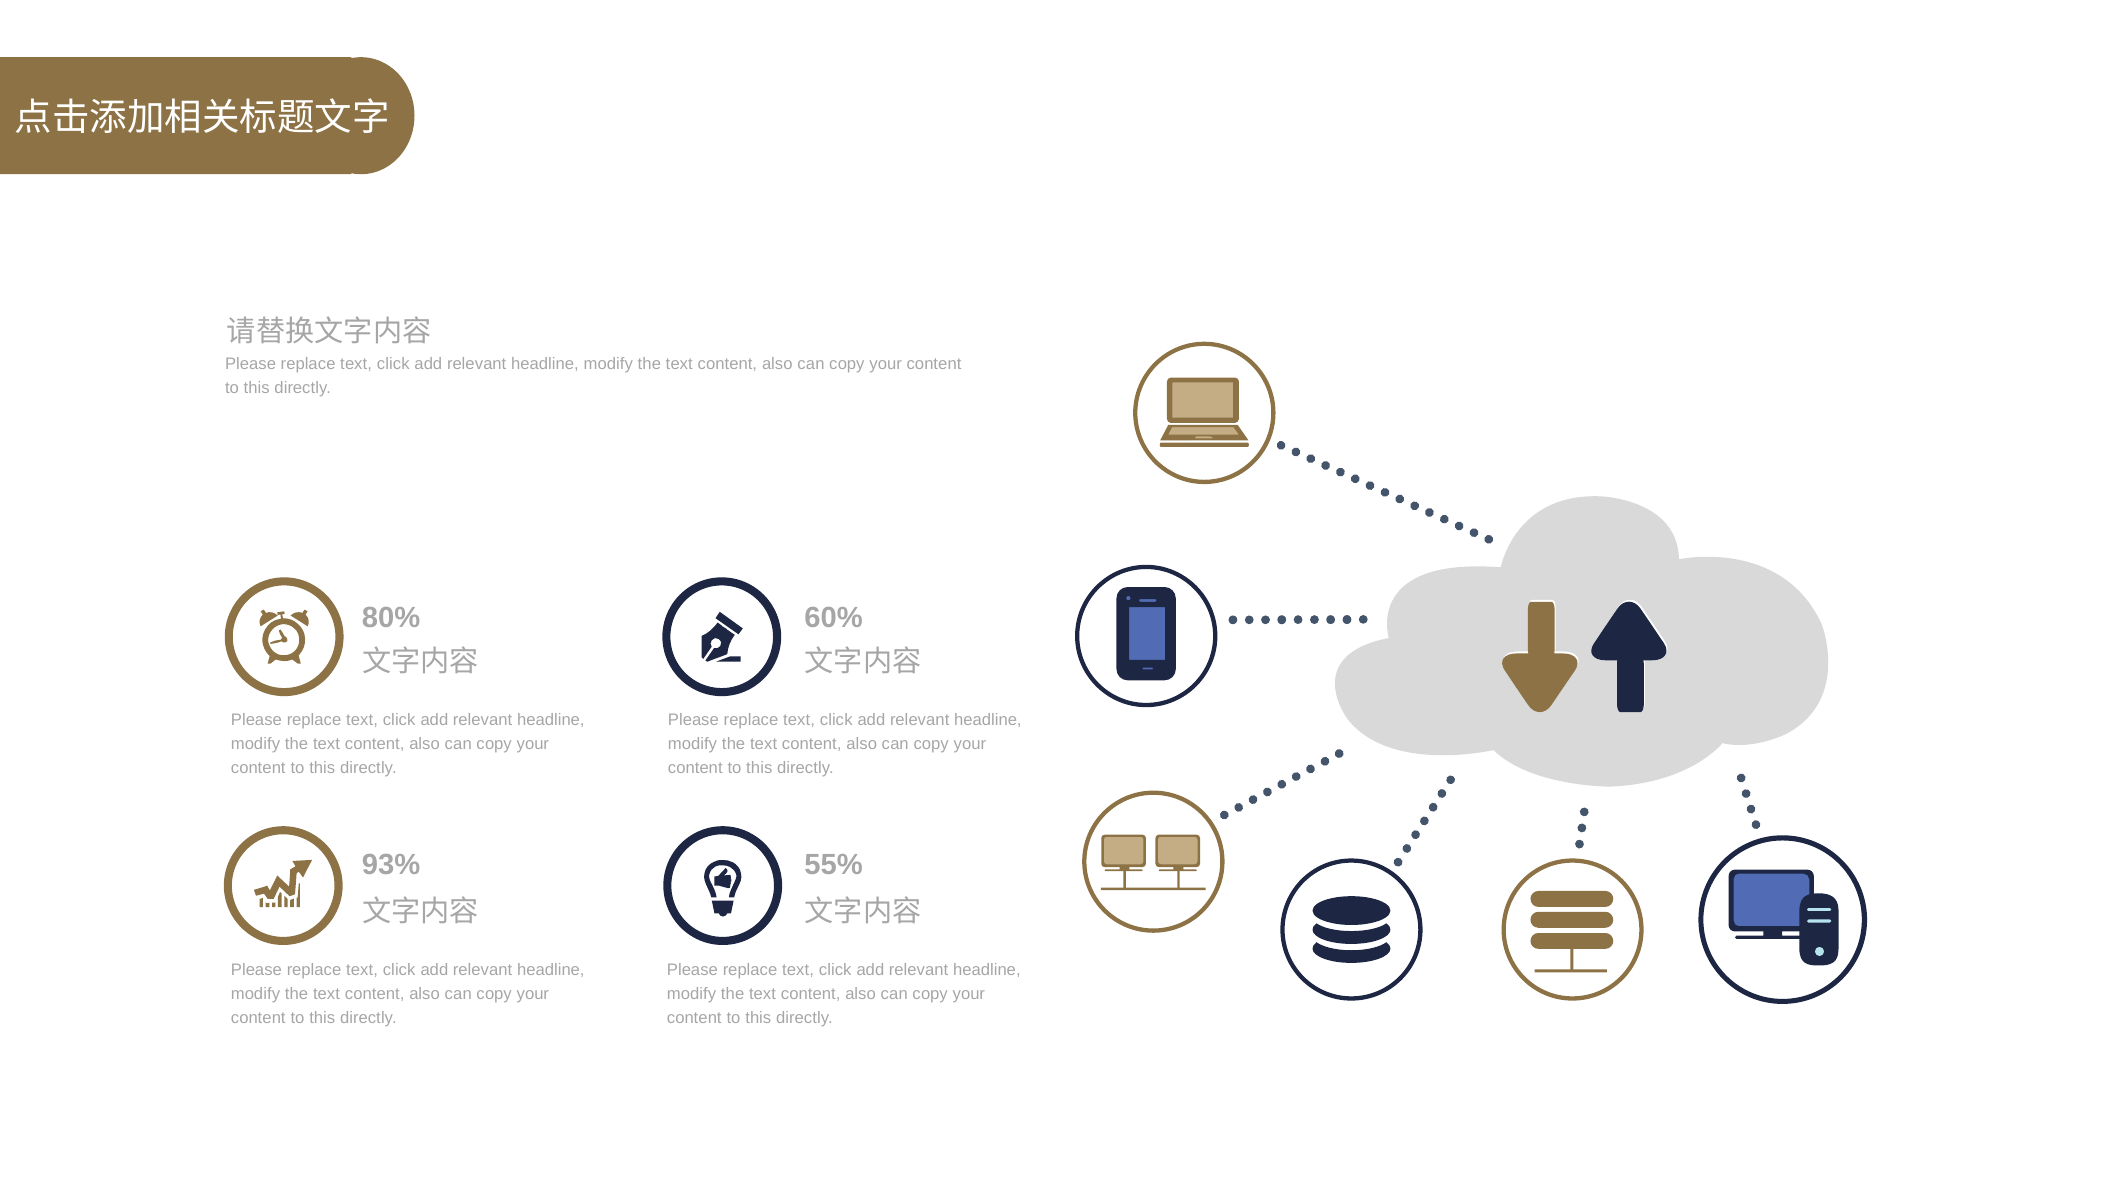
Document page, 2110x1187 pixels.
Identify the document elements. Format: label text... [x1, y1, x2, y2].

text_box [277, 892, 282, 908]
text_box [704, 860, 742, 898]
text_box [701, 611, 743, 662]
text_box Please replace text, click add relevant headline, modify the text content, also can copy your content to this directly. [652, 947, 1046, 1035]
text_box 80% [347, 583, 436, 641]
text_box [290, 609, 309, 627]
text_box [259, 609, 306, 664]
text_box 93% [347, 831, 436, 888]
text_box Please replace text, click add relevant headline, modify the text content, also can copy your content to this directly. [216, 947, 610, 1035]
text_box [1075, 341, 1868, 1004]
text_box [290, 898, 294, 908]
text_box [223, 576, 345, 697]
text_box 60% [789, 583, 878, 641]
text_box 文字内容 [347, 878, 494, 935]
text_box Please replace text, click add relevant headline, modify the text content, also can copy your content to this directly. [216, 697, 610, 785]
text_box [253, 859, 313, 899]
text_box Please replace text, click add relevant headline, modify the text content, also can copy your content to this directly. [653, 697, 1047, 785]
text_box [661, 576, 783, 697]
text_box [284, 895, 288, 908]
text_box [711, 900, 734, 917]
text_box Please replace text, click add relevant headline, modify the text content, also can copy your content to this directly. [210, 341, 989, 405]
text_box 文字内容 [789, 627, 937, 685]
text_box 点击添加相关标题文字 [0, 85, 415, 146]
text_box [222, 825, 344, 947]
text_box 请替换文字内容 [212, 298, 447, 341]
text_box [259, 897, 263, 908]
text_box 55% [789, 831, 878, 888]
text_box 文字内容 [347, 627, 494, 685]
text_box [296, 883, 300, 908]
text_box 文字内容 [789, 878, 937, 935]
text_box [662, 825, 784, 947]
